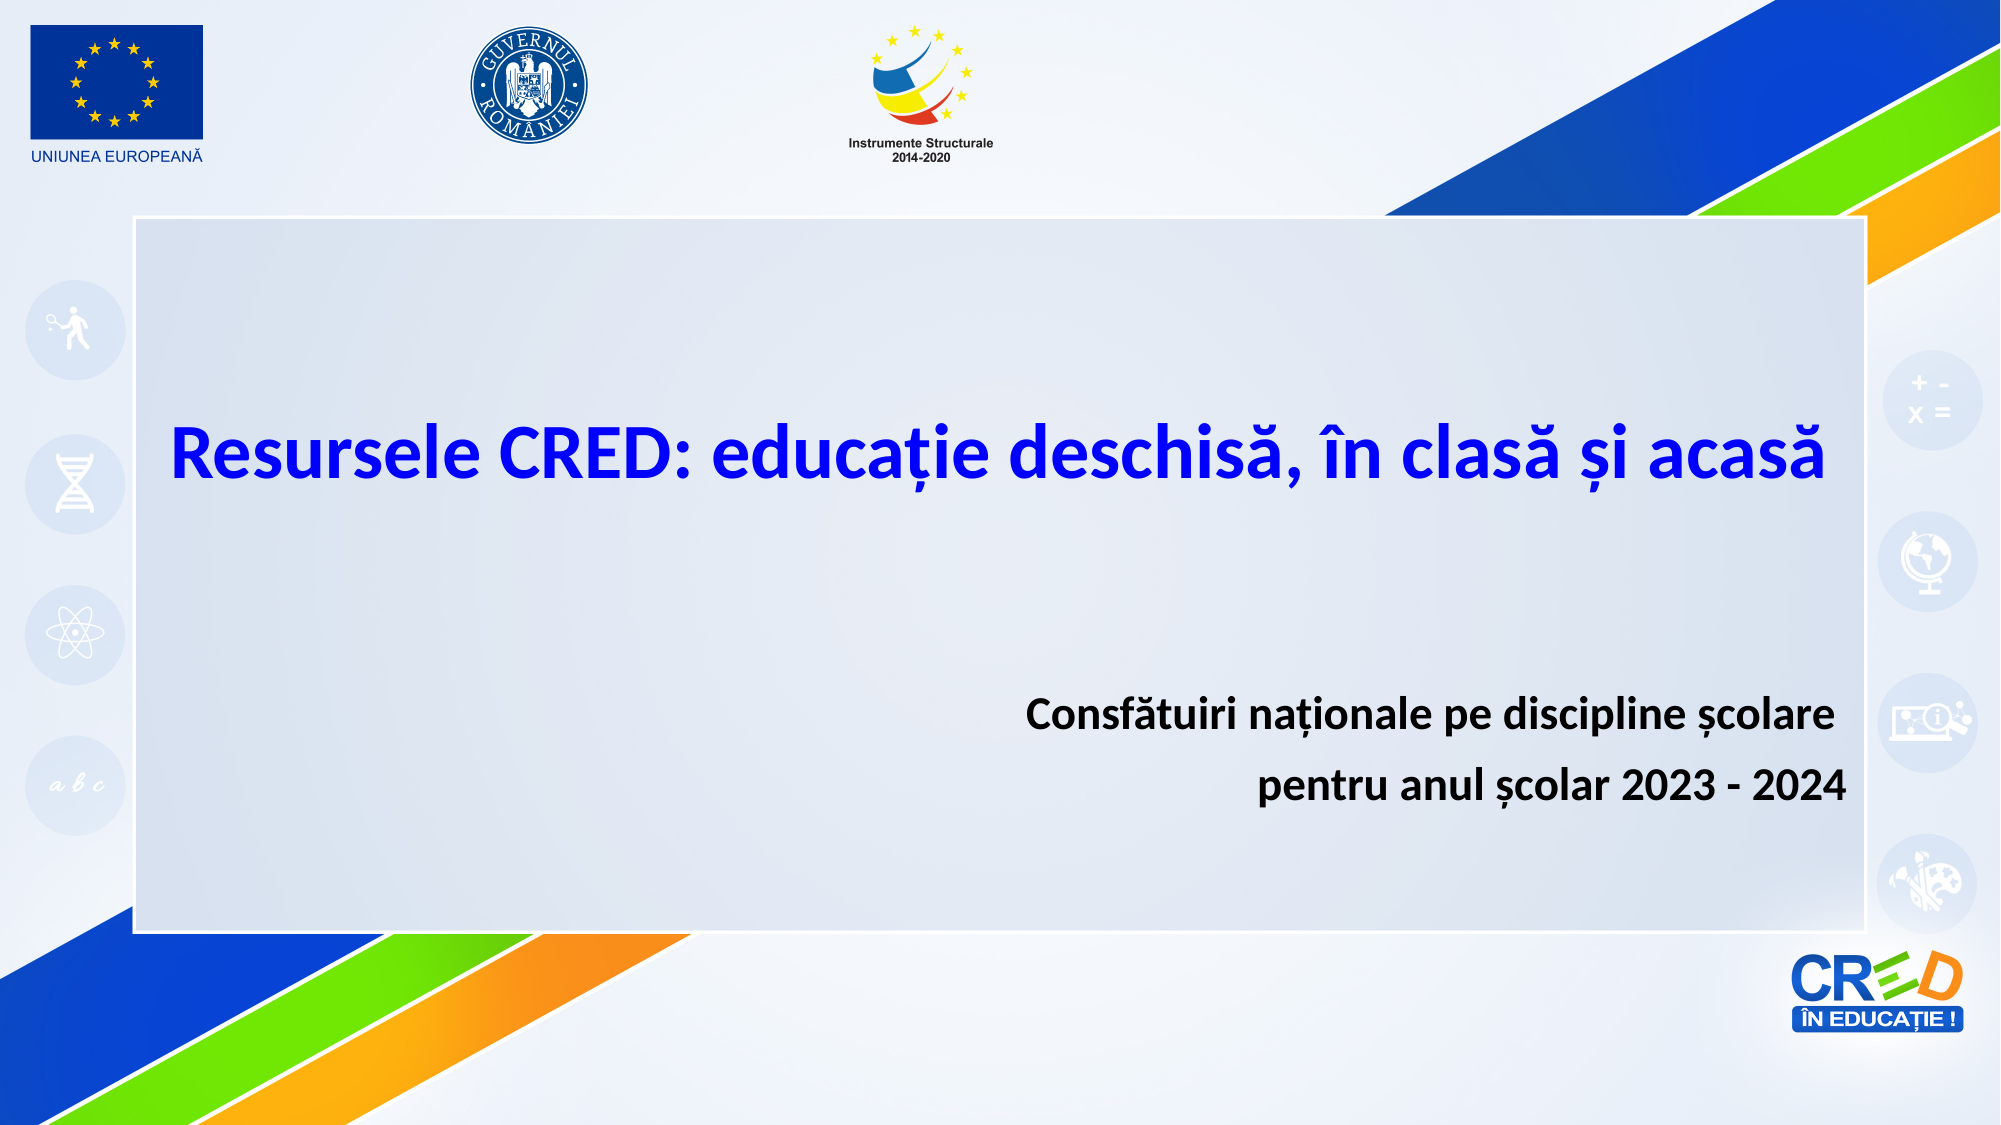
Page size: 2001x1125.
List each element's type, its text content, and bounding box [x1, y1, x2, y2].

list Resursele CRED: educație deschisă, în clasă și acasă Consfătuiri naționale pe discipline școlare pentru anul școlar 2023 - 2024 [137, 299, 1863, 868]
picture [0, 0, 2001, 1125]
